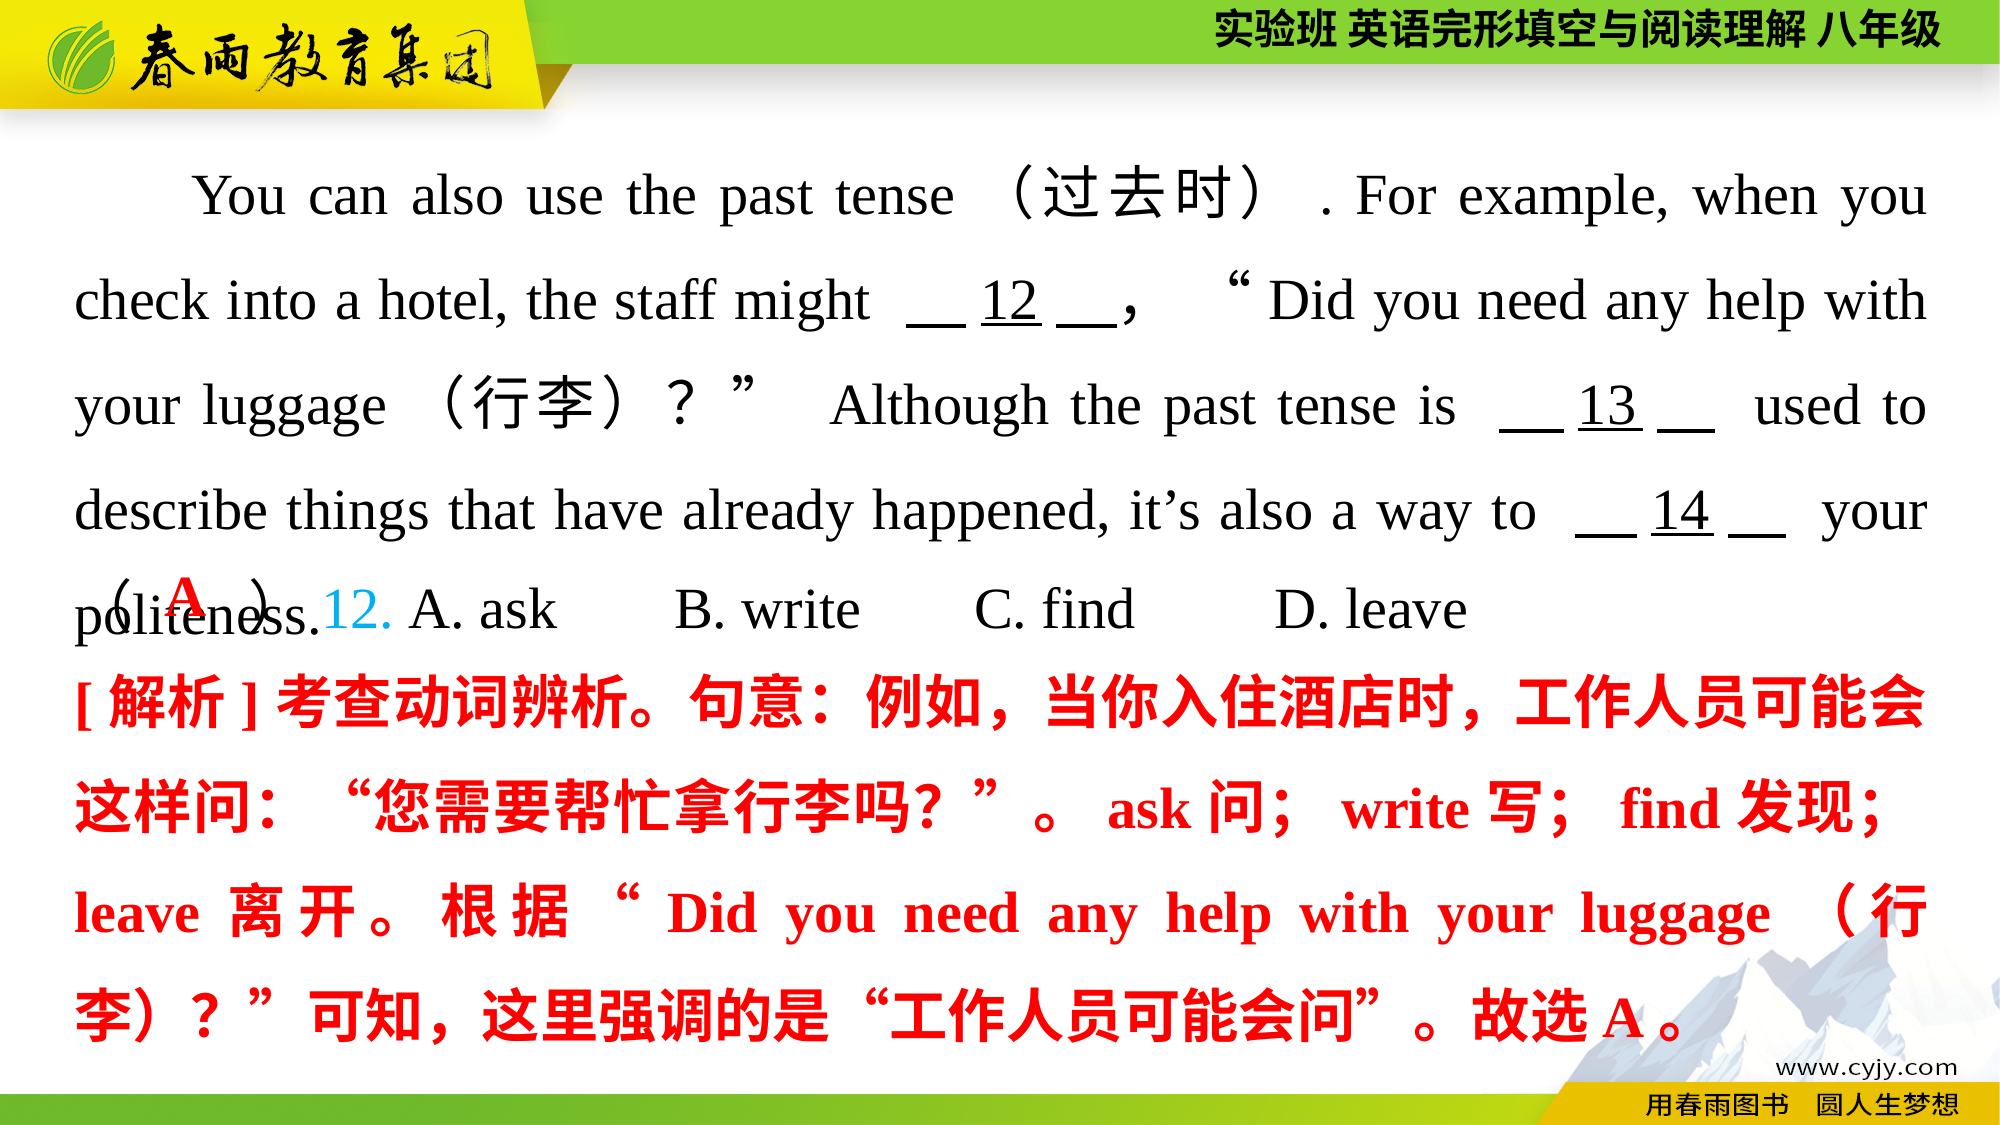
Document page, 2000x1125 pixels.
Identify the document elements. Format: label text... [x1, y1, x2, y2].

text_box （ ）12. A. ask B. write C. find D. leave [59, 527, 1944, 622]
text_box [解析]考查动词辨析。句意：例如，当你入住酒店时，工作人员可能会这样问：“您需要帮忙拿行李吗？”。ask问；write写；find发现；leave离开。根据“Did you need any help with your luggage（行李）？”可知，这里强调的是“工作人员可能会问”。故选A。 [59, 622, 1944, 1058]
text_box A [149, 550, 222, 622]
picture [0, 0, 2000, 1125]
list You can also use the past tense（过去时）. For example, when you check into a hotel, the staff might 12 ， “Did you need any help with your luggage（行李）？” Although the past tense is 13 used to describe things that have already happened, it’s also a way to 14 your politeness. [59, 113, 1944, 527]
